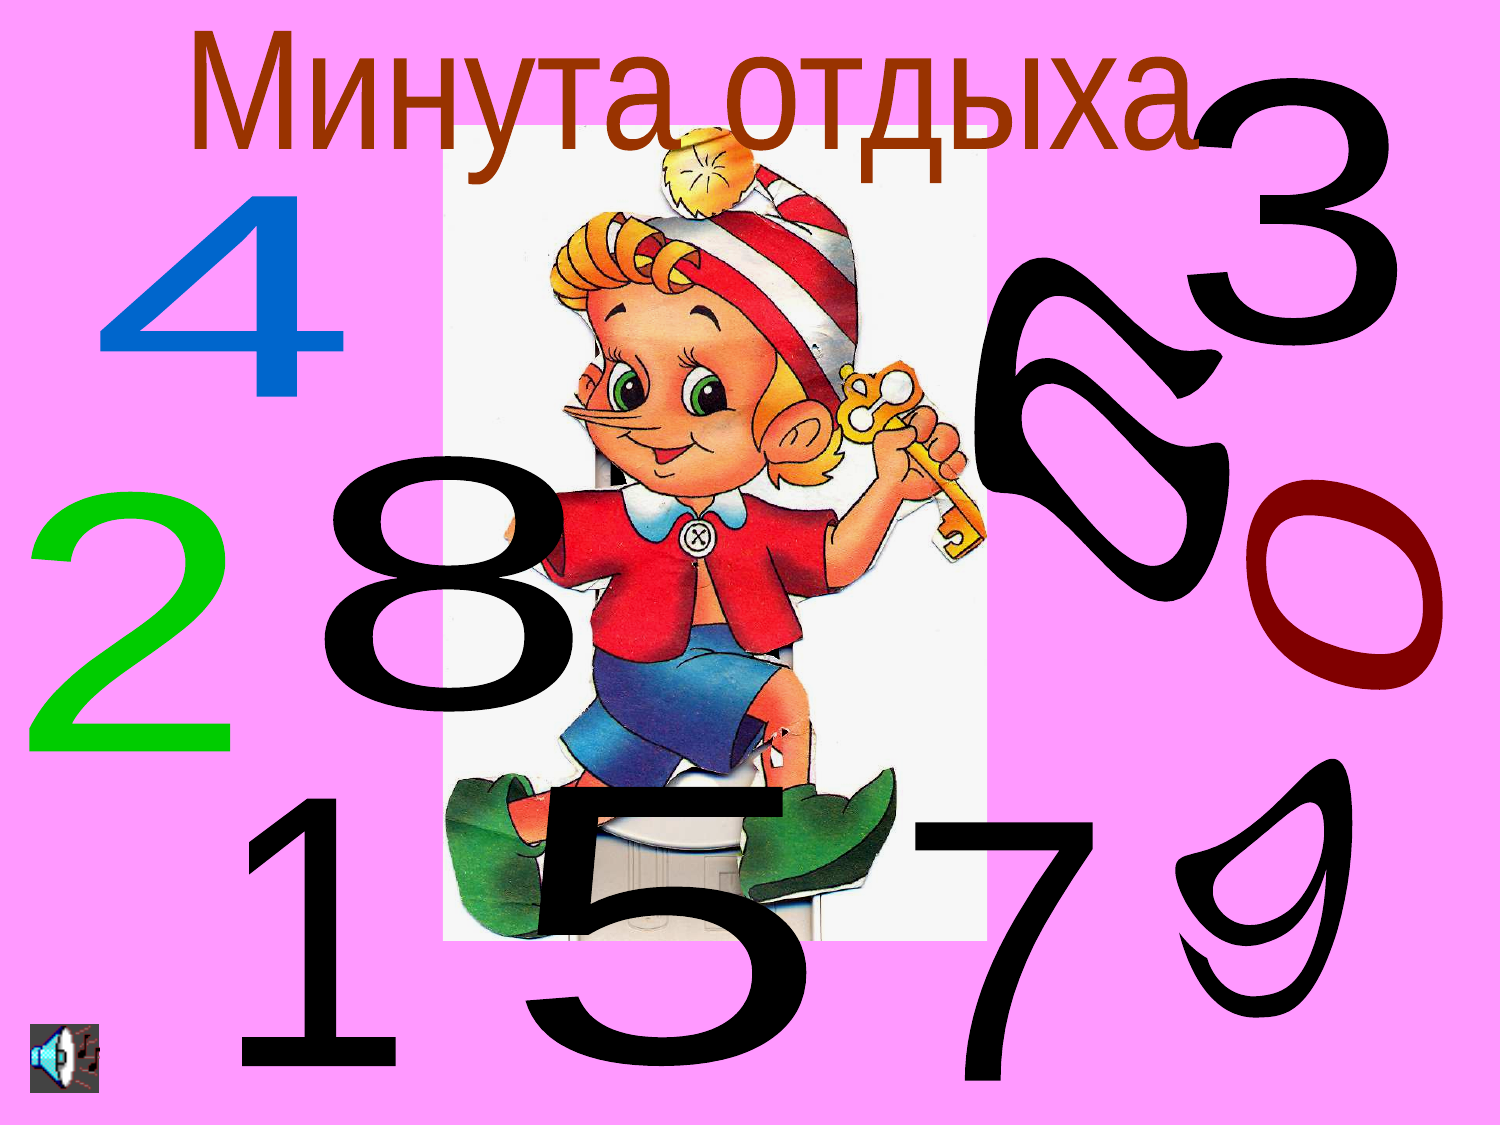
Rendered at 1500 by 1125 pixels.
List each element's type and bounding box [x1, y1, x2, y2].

picture [442, 125, 988, 941]
picture [29, 1023, 101, 1095]
